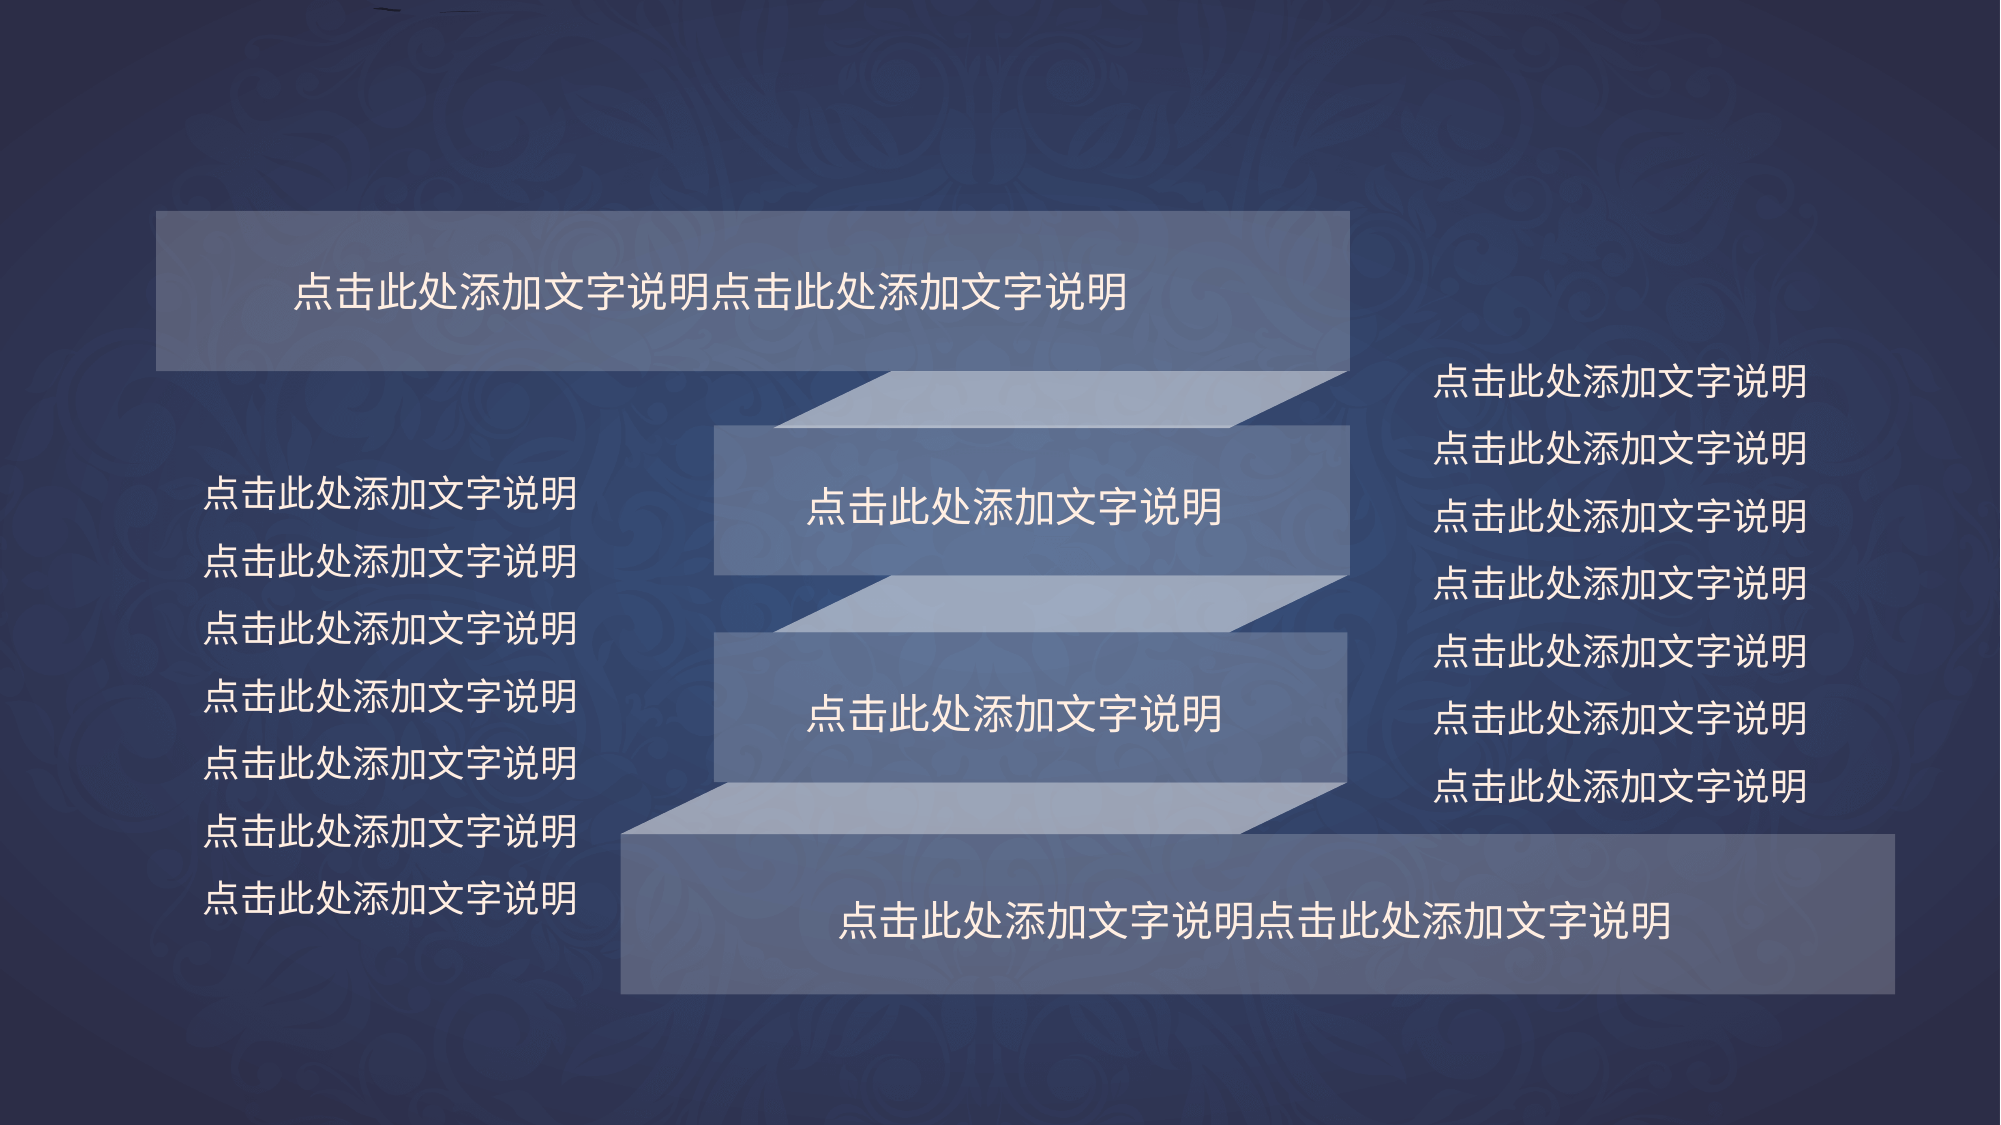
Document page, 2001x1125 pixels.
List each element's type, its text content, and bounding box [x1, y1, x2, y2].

text_box 点击此处添加文字说明 点击此处添加文字说明 点击此处添加文字说明 点击此处添加文字说明 点击此处添加文字说明 点击此处添加文字说明 点击此处添加文字说明 [1417, 327, 1823, 815]
text_box [620, 781, 1348, 833]
text_box [779, 370, 1348, 424]
text_box [713, 424, 1351, 576]
text_box 点击此处添加文字说明 [790, 680, 1238, 746]
text_box [155, 210, 1351, 372]
text_box 点击此处添加文字说明 [790, 473, 1238, 539]
text_box [773, 574, 1348, 631]
text_box [620, 833, 1896, 995]
text_box 点击此处添加文字说明点击此处添加文字说明 [822, 887, 1687, 952]
text_box [713, 631, 1348, 783]
text_box 点击此处添加文字说明点击此处添加文字说明 [277, 258, 1143, 323]
text_box 点击此处添加文字说明 点击此处添加文字说明 点击此处添加文字说明 点击此处添加文字说明 点击此处添加文字说明 点击此处添加文字说明 点击此处添加文字说明 [187, 440, 593, 928]
picture [0, 0, 2000, 1125]
